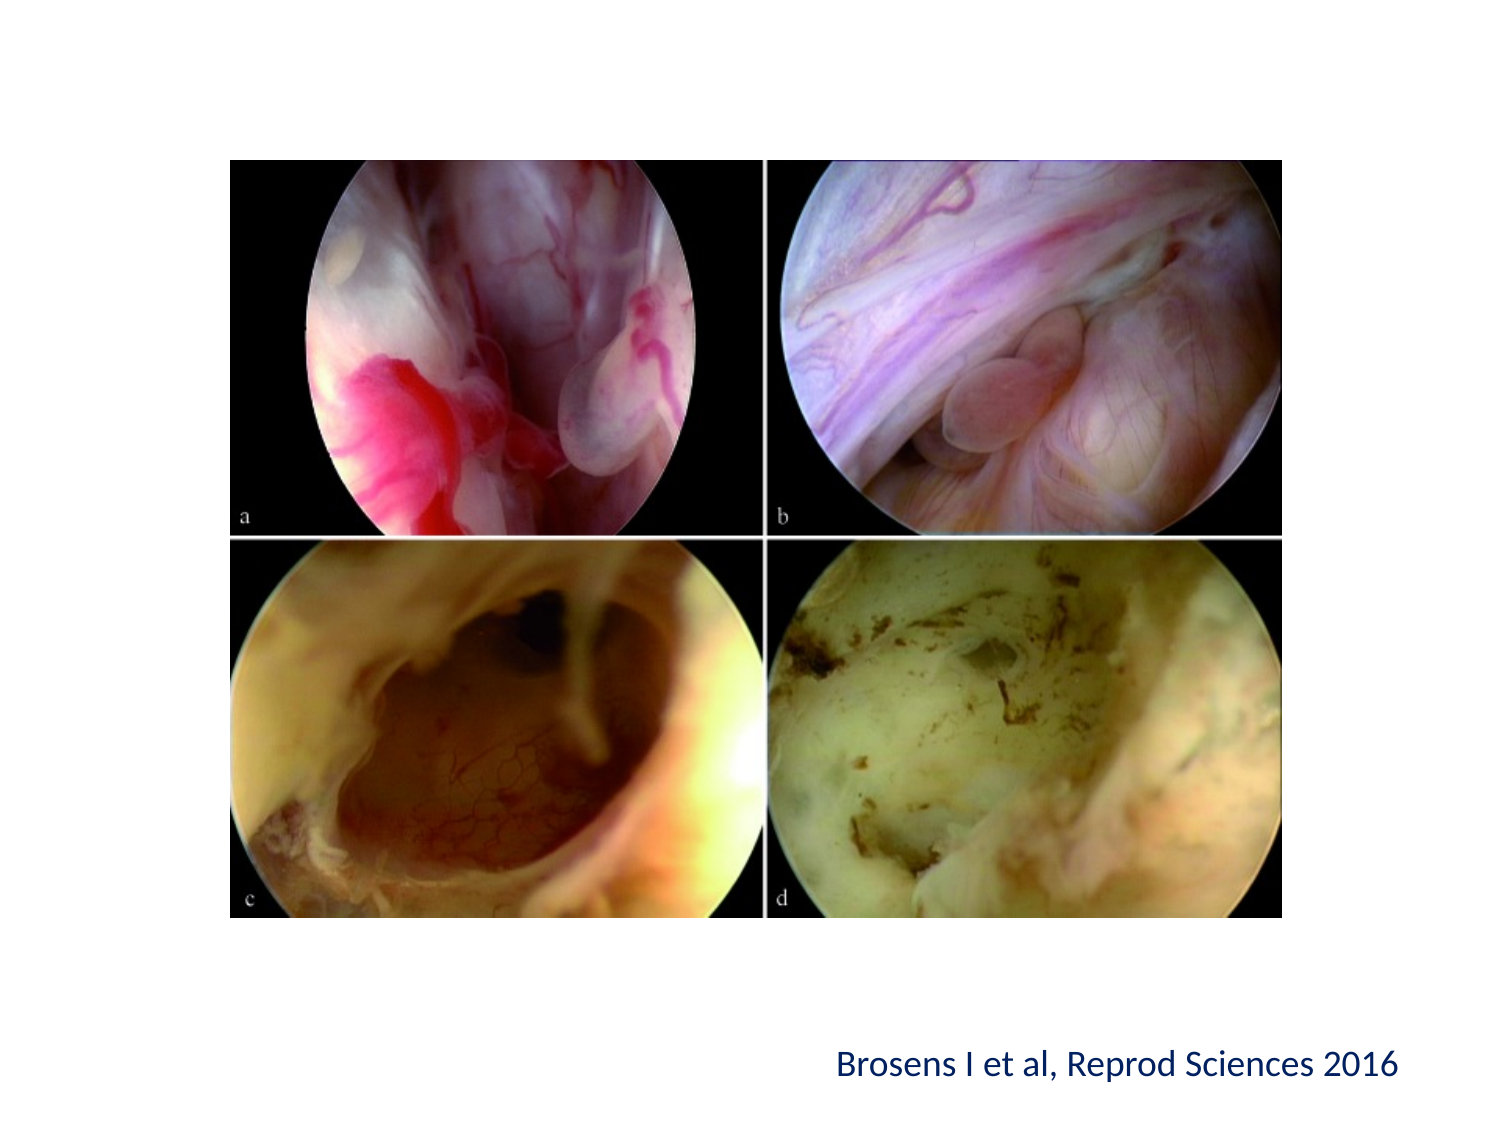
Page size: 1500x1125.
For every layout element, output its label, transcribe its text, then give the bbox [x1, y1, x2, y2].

text_box Brosens I et al, Reprod Sciences 2016 [821, 1031, 1415, 1091]
picture [229, 160, 1282, 918]
